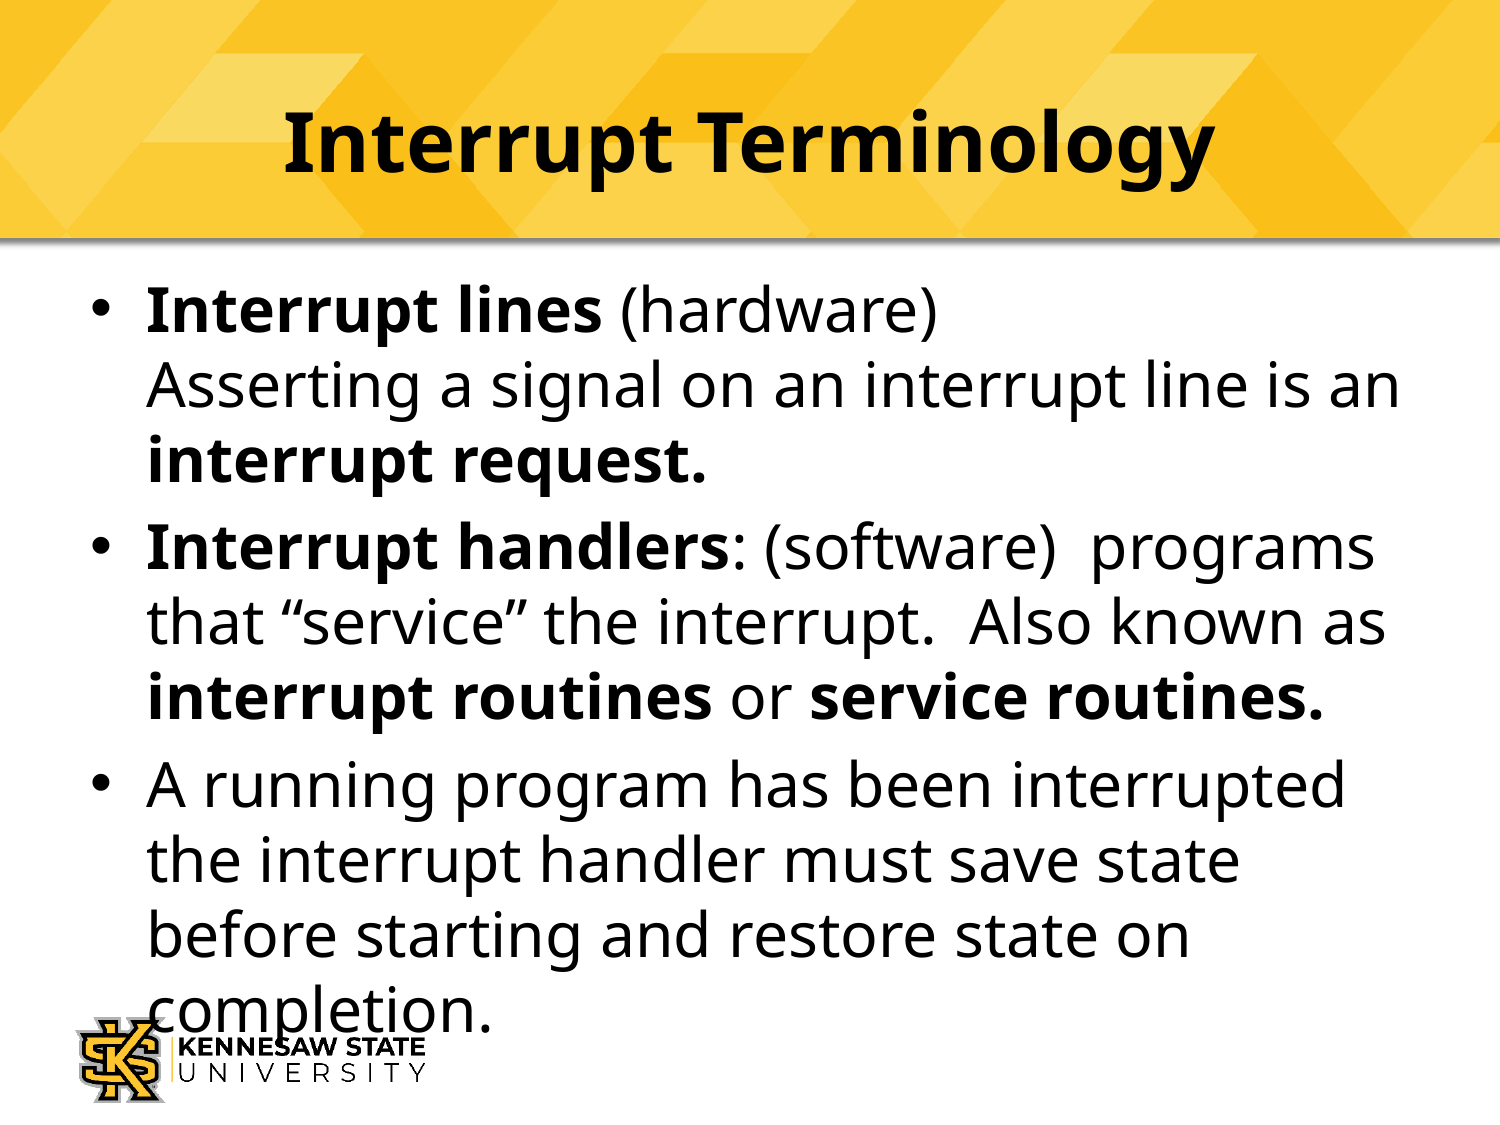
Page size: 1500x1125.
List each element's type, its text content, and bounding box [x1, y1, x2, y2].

picture [75, 1017, 425, 1103]
title Interrupt Terminology [75, 45, 1425, 233]
list Interrupt lines (hardware) Asserting a signal on an interrupt line is an interrupt request. Interrupt handlers: (software) programs that “service” the interrupt. Also known as interrupt routines or service routines. A running program has been interrupted the interrupt handler must save state before starting and restore state on completion. [75, 262, 1425, 1005]
picture [0, 0, 1500, 251]
